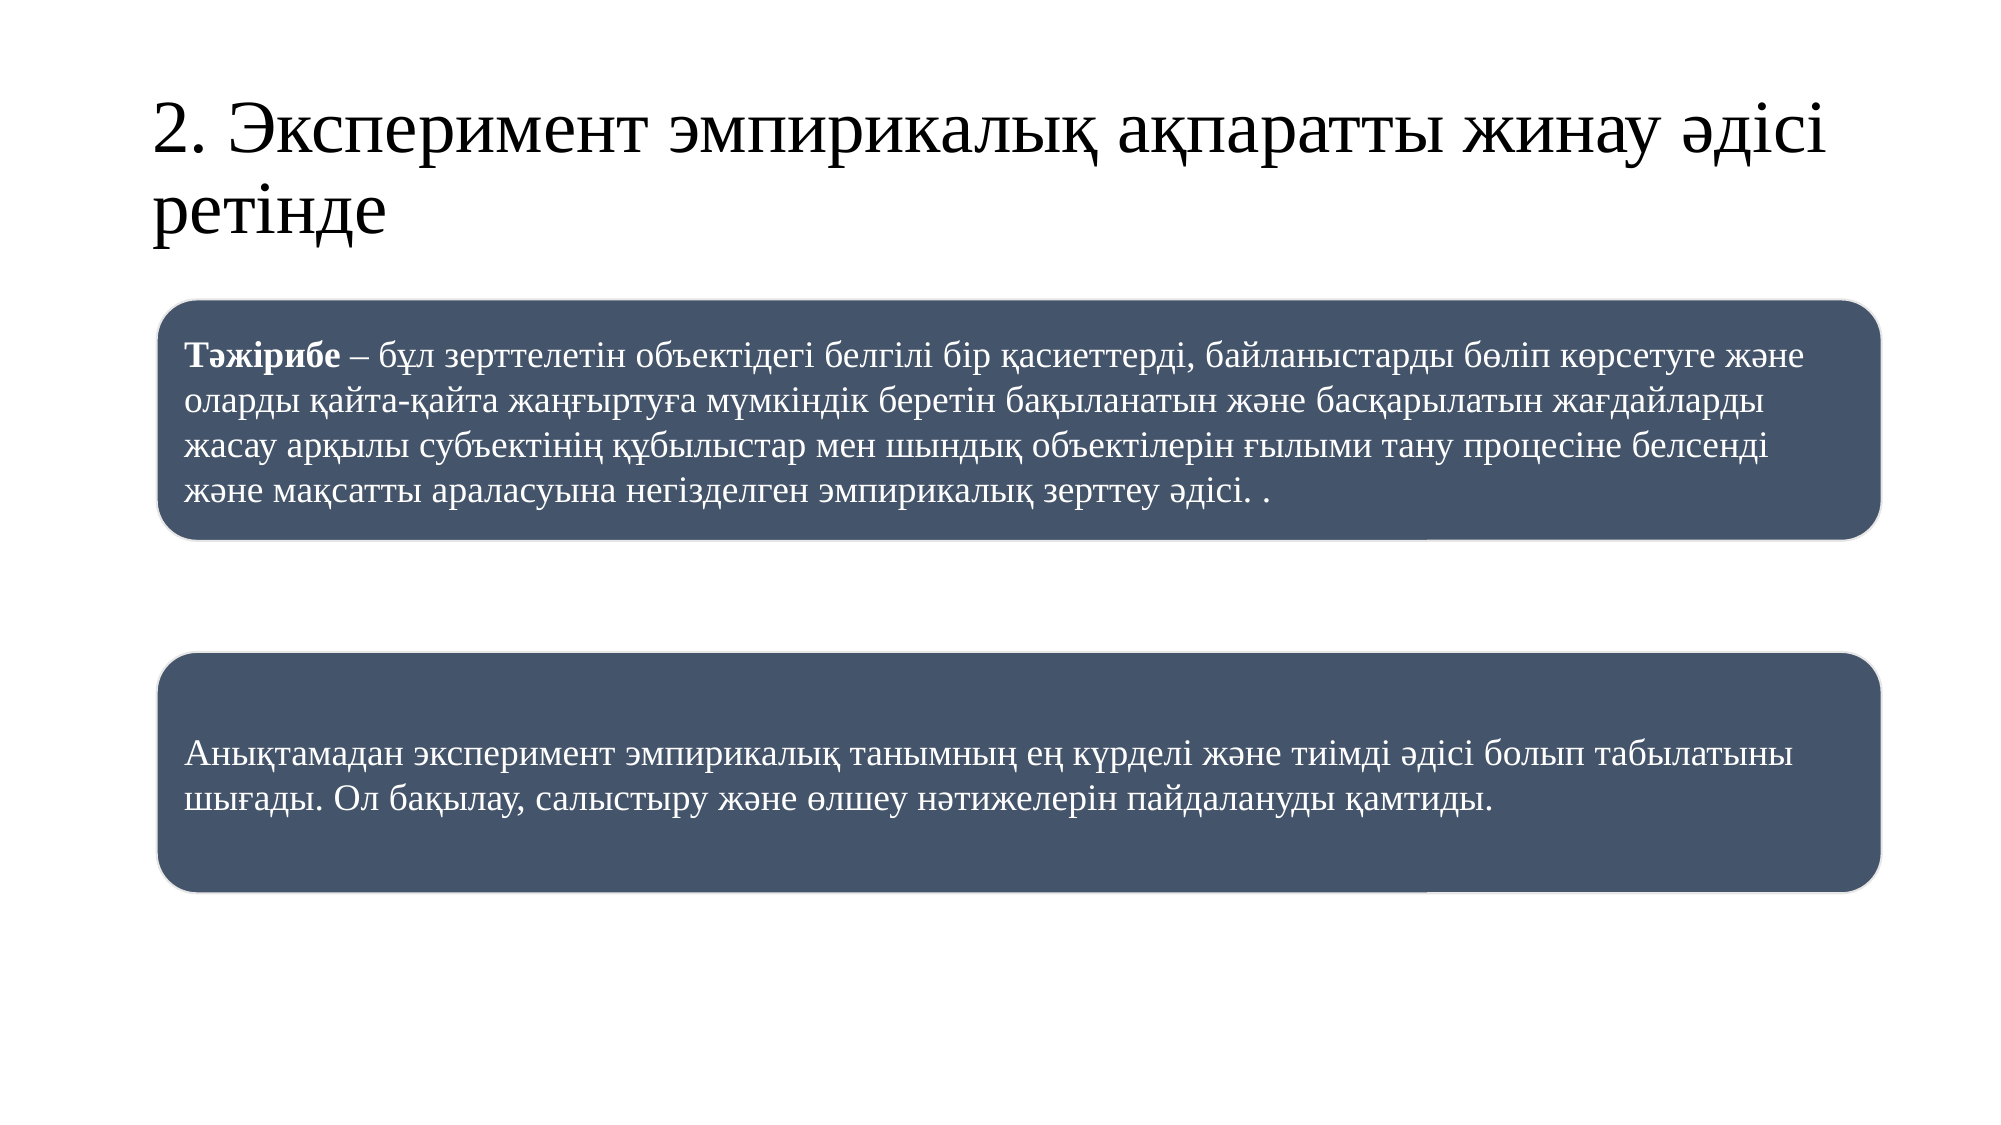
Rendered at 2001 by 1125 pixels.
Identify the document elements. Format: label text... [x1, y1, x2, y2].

title 2. Эксперимент эмпирикалық ақпаратты жинау әдісі ретінде [137, 59, 1863, 278]
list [156, 299, 1882, 1005]
